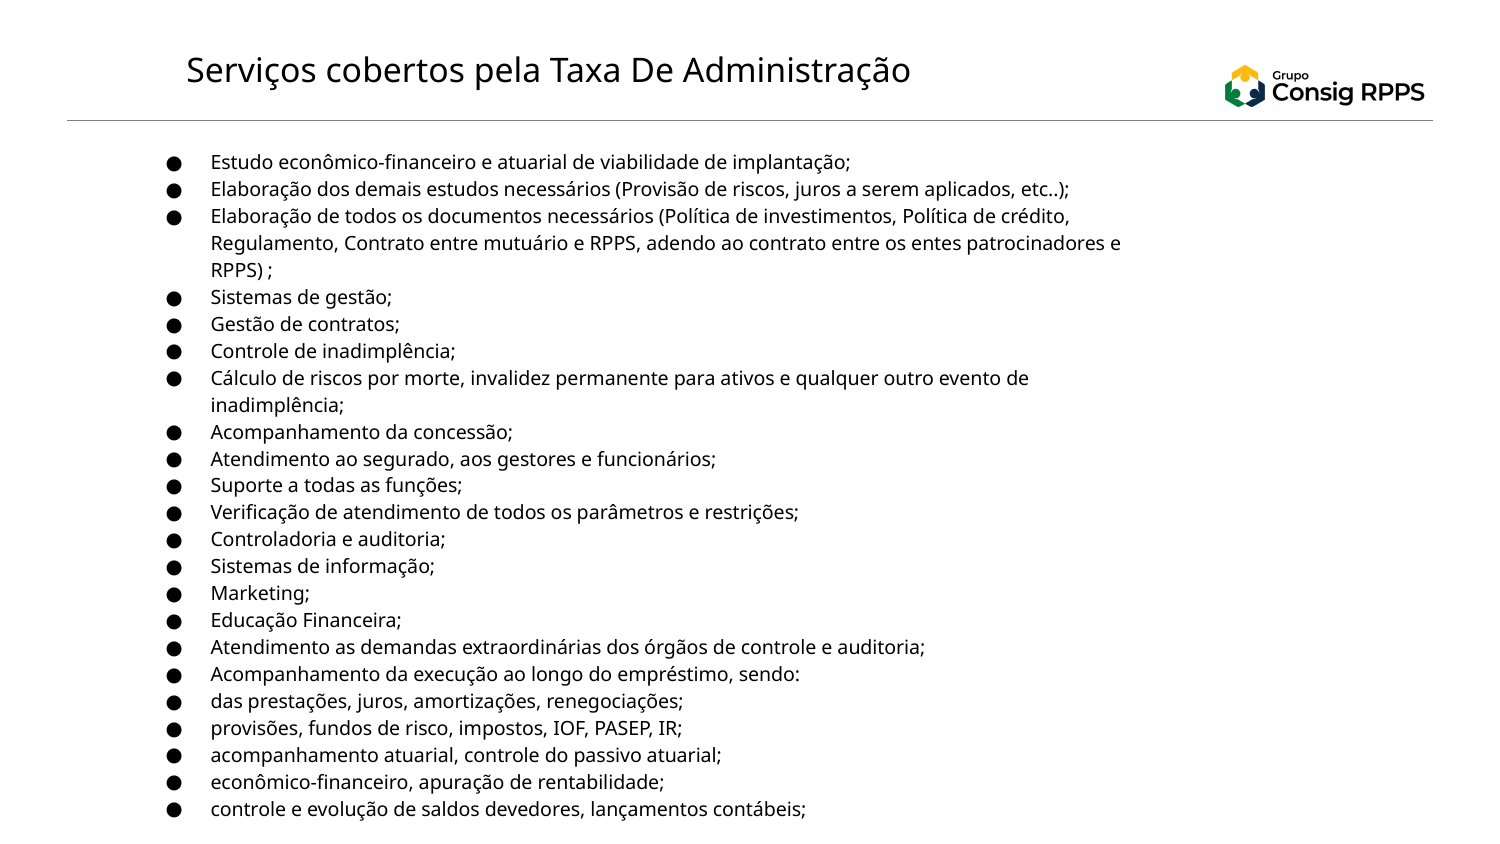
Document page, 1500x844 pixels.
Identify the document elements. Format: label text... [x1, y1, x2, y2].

list Estudo econômico-financeiro e atuarial de viabilidade de implantação; Elaboração dos demais estudos necessários (Provisão de riscos, juros a serem aplicados, etc..); Elaboração de todos os documentos necessários (Política de investimentos, Política de crédito, Regulamento, Contrato entre mutuário e RPPS, adendo ao contrato entre os entes patrocinadores e RPPS) ; Sistemas de gestão; Gestão de contratos; Controle de inadimplência; Cálculo de riscos por morte, invalidez permanente para ativos e qualquer outro evento de inadimplência; Acompanhamento da concessão; Atendimento ao segurado, aos gestores e funcionários; Suporte a todas as funções; Verificação de atendimento de todos os parâmetros e restrições; Controladoria e auditoria; Sistemas de informação; Marketing; Educação Financeira; Atendimento as demandas extraordinárias dos órgãos de controle e auditoria; Acompanhamento da execução ao longo do empréstimo, sendo: das prestações, juros, amortizações, renegociações; provisões, fundos de risco, impostos, IOF, PASEP, IR; acompanhamento atuarial, controle do passivo atuarial; econômico-financeiro, apuração de rentabilidade; controle e evolução de saldos devedores, lançamentos contábeis; [130, 131, 1144, 844]
title Serviços cobertos pela Taxa De Administração [171, 33, 1184, 106]
picture [1215, 58, 1433, 118]
